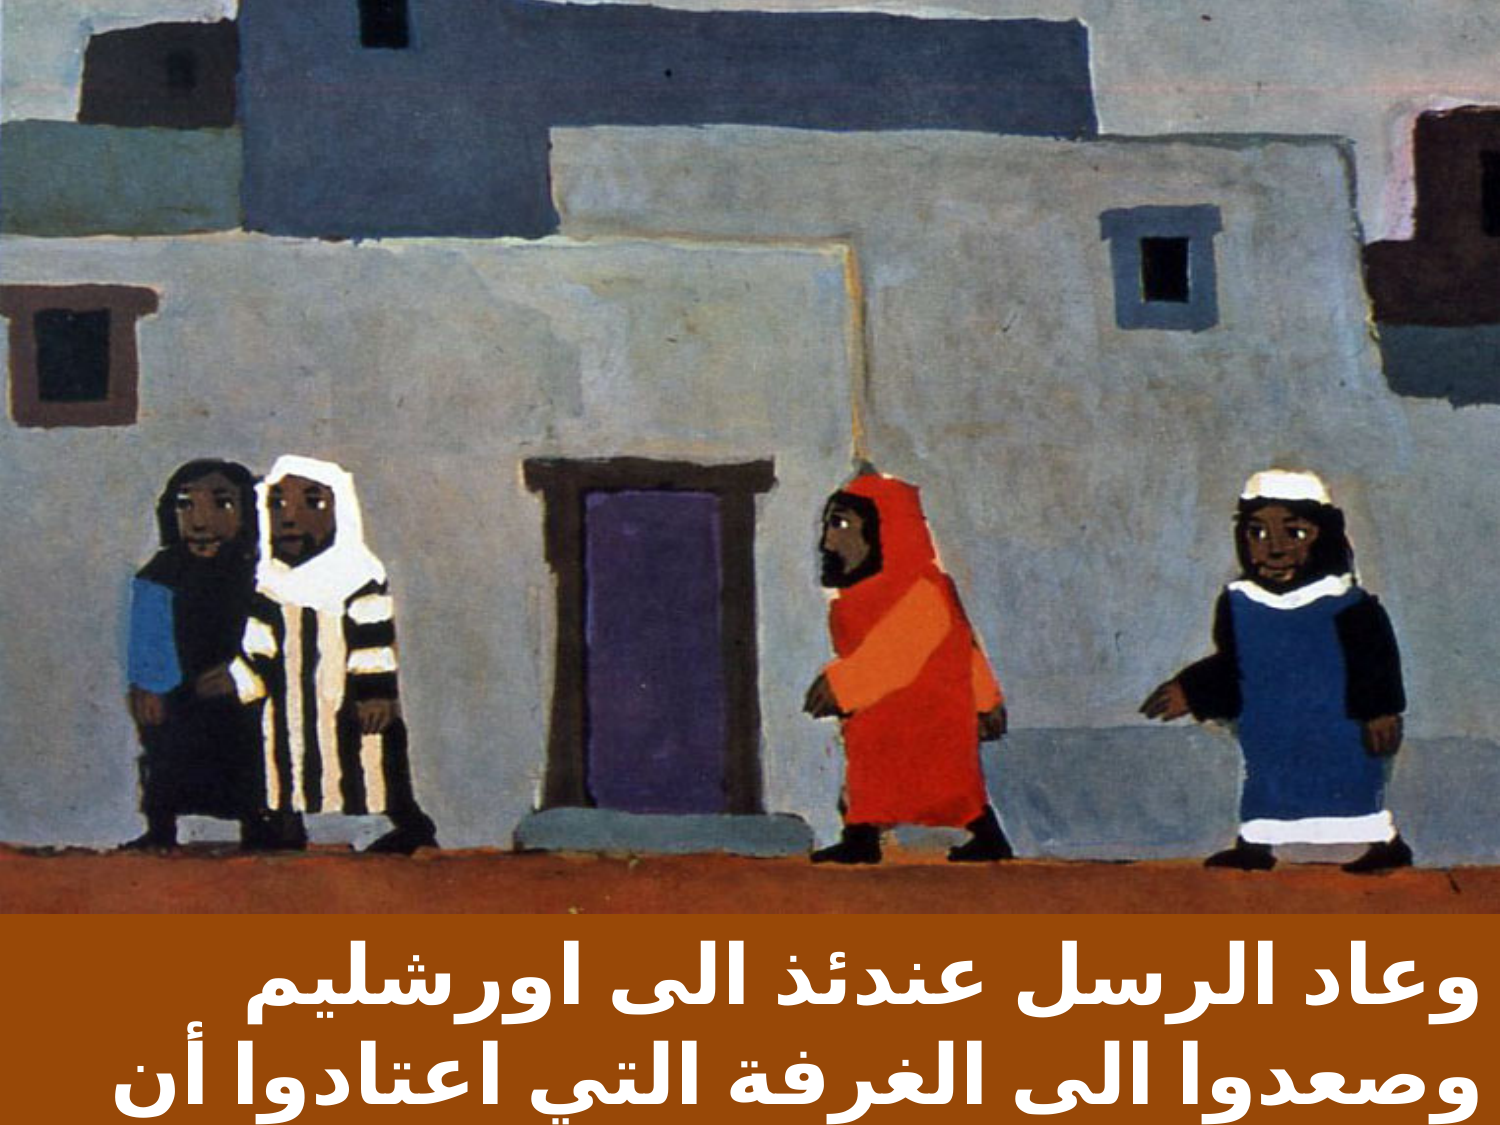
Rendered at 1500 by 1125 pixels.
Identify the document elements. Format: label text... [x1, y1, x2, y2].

picture [0, 0, 1500, 915]
text_box وعاد الرسل عندئذ الى اورشليم وصعدوا الى الغرفة التي اعتادوا أن يمكثوا فيها. [0, 921, 1500, 1125]
